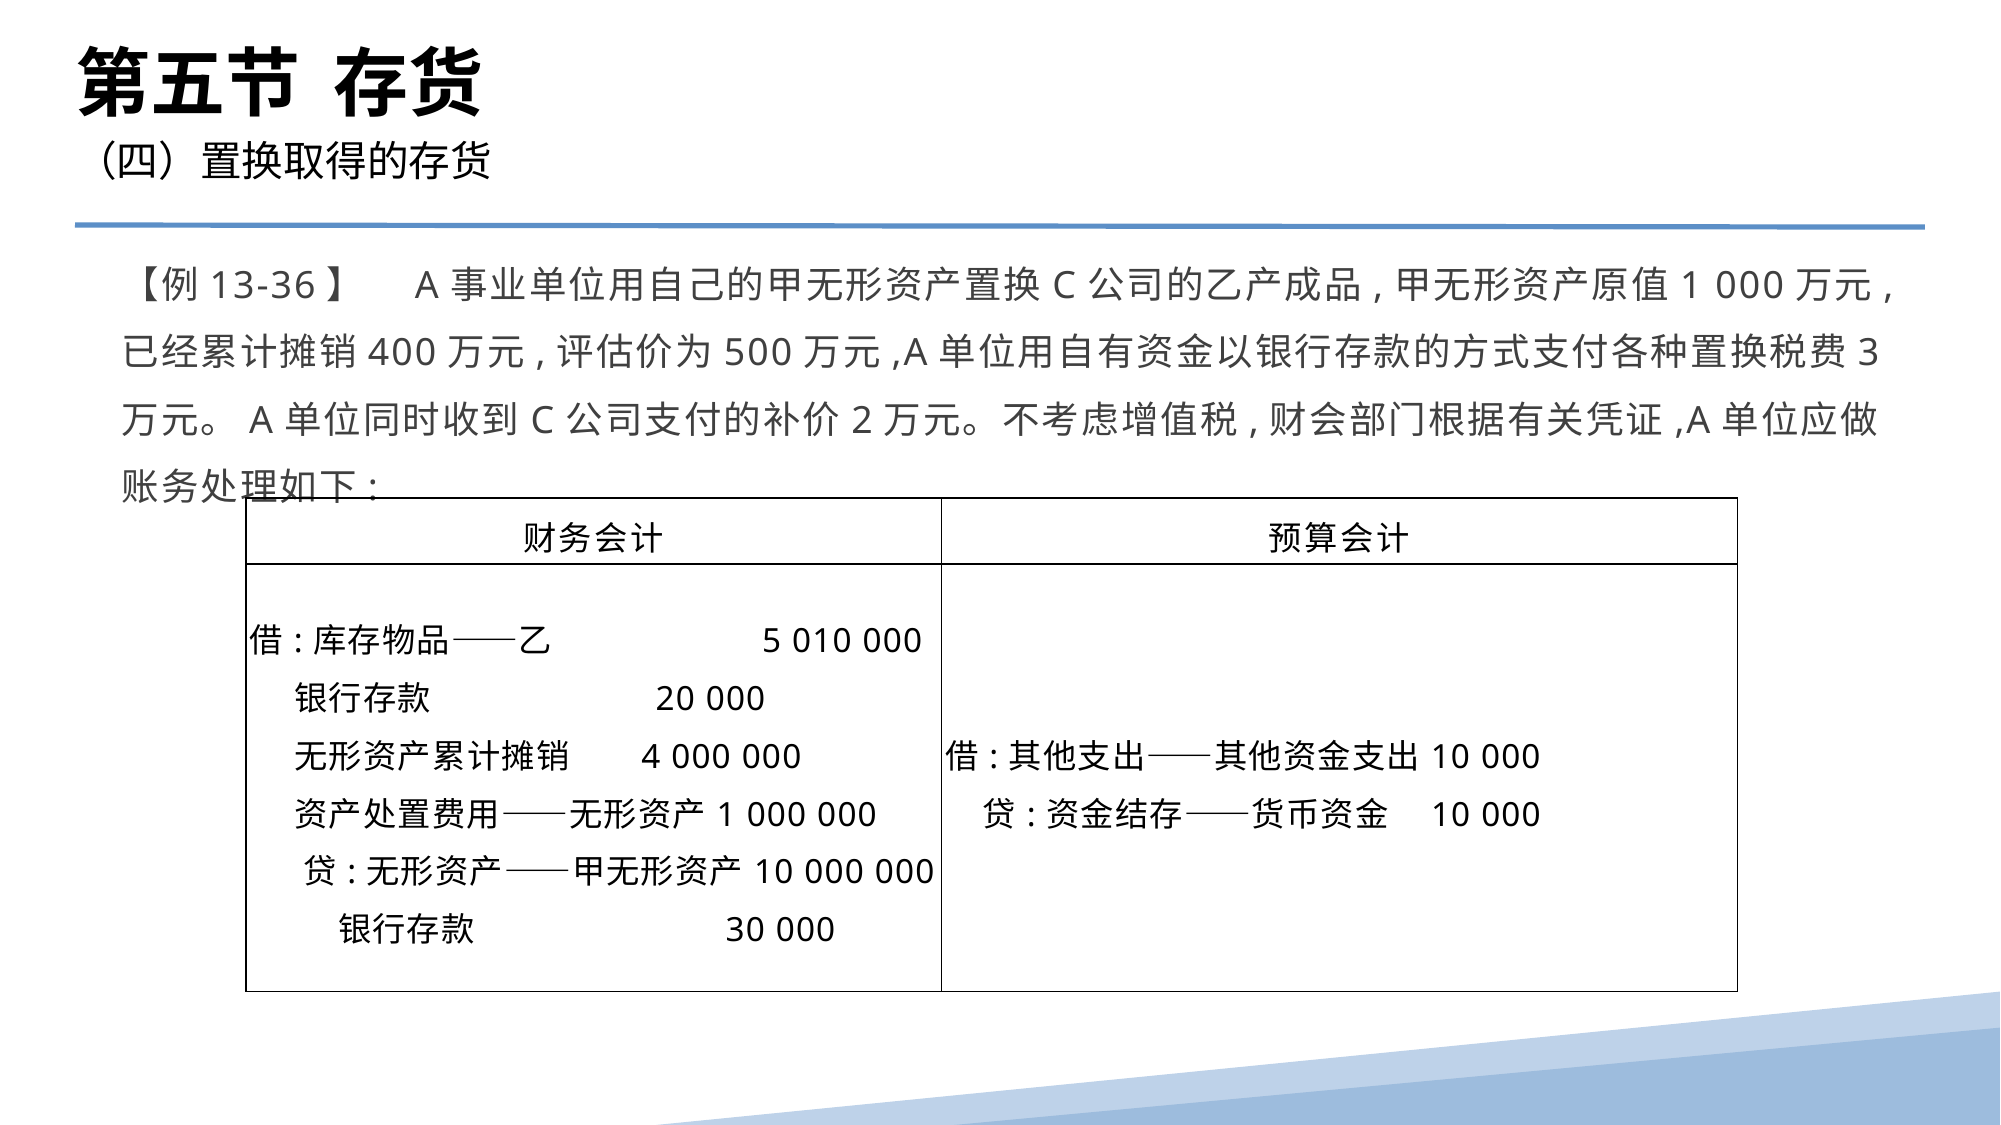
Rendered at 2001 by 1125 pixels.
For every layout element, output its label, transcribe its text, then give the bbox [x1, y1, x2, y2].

text_box （四）置换取得的存货 [75, 124, 1925, 200]
table_cell 借:其他支出——其他资金支出10 000 贷:资金结存——货币资金 10 000 [942, 565, 1737, 991]
table_header 财务会计 [247, 499, 941, 563]
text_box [656, 991, 2000, 1125]
text_box 【例13-36】 A事业单位用自己的甲无形资产置换C公司的乙产成品,甲无形资产原值1 000万元,已经累计摊销400万元,评估价为500万元,A单位用自有资金以银行存款的方式支付各种置换税费3万元。A单位同时收到C公司支付的补价2万元。不考虑增值税,财会部门根据有关凭证,A单位应做账务处理如下: [111, 228, 1905, 520]
text_box 第五节 存货 [75, 24, 1925, 124]
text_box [74, 224, 1925, 228]
table_cell 借:库存物品——乙 5 010 000 银行存款 20 000 无形资产累计摊销 4 000 000 资产处置费用——无形资产1 000 000 贷:无形资产——甲无形资产10 000 000 银行存款 30 000 [247, 565, 941, 991]
table_header 预算会计 [942, 499, 1737, 563]
